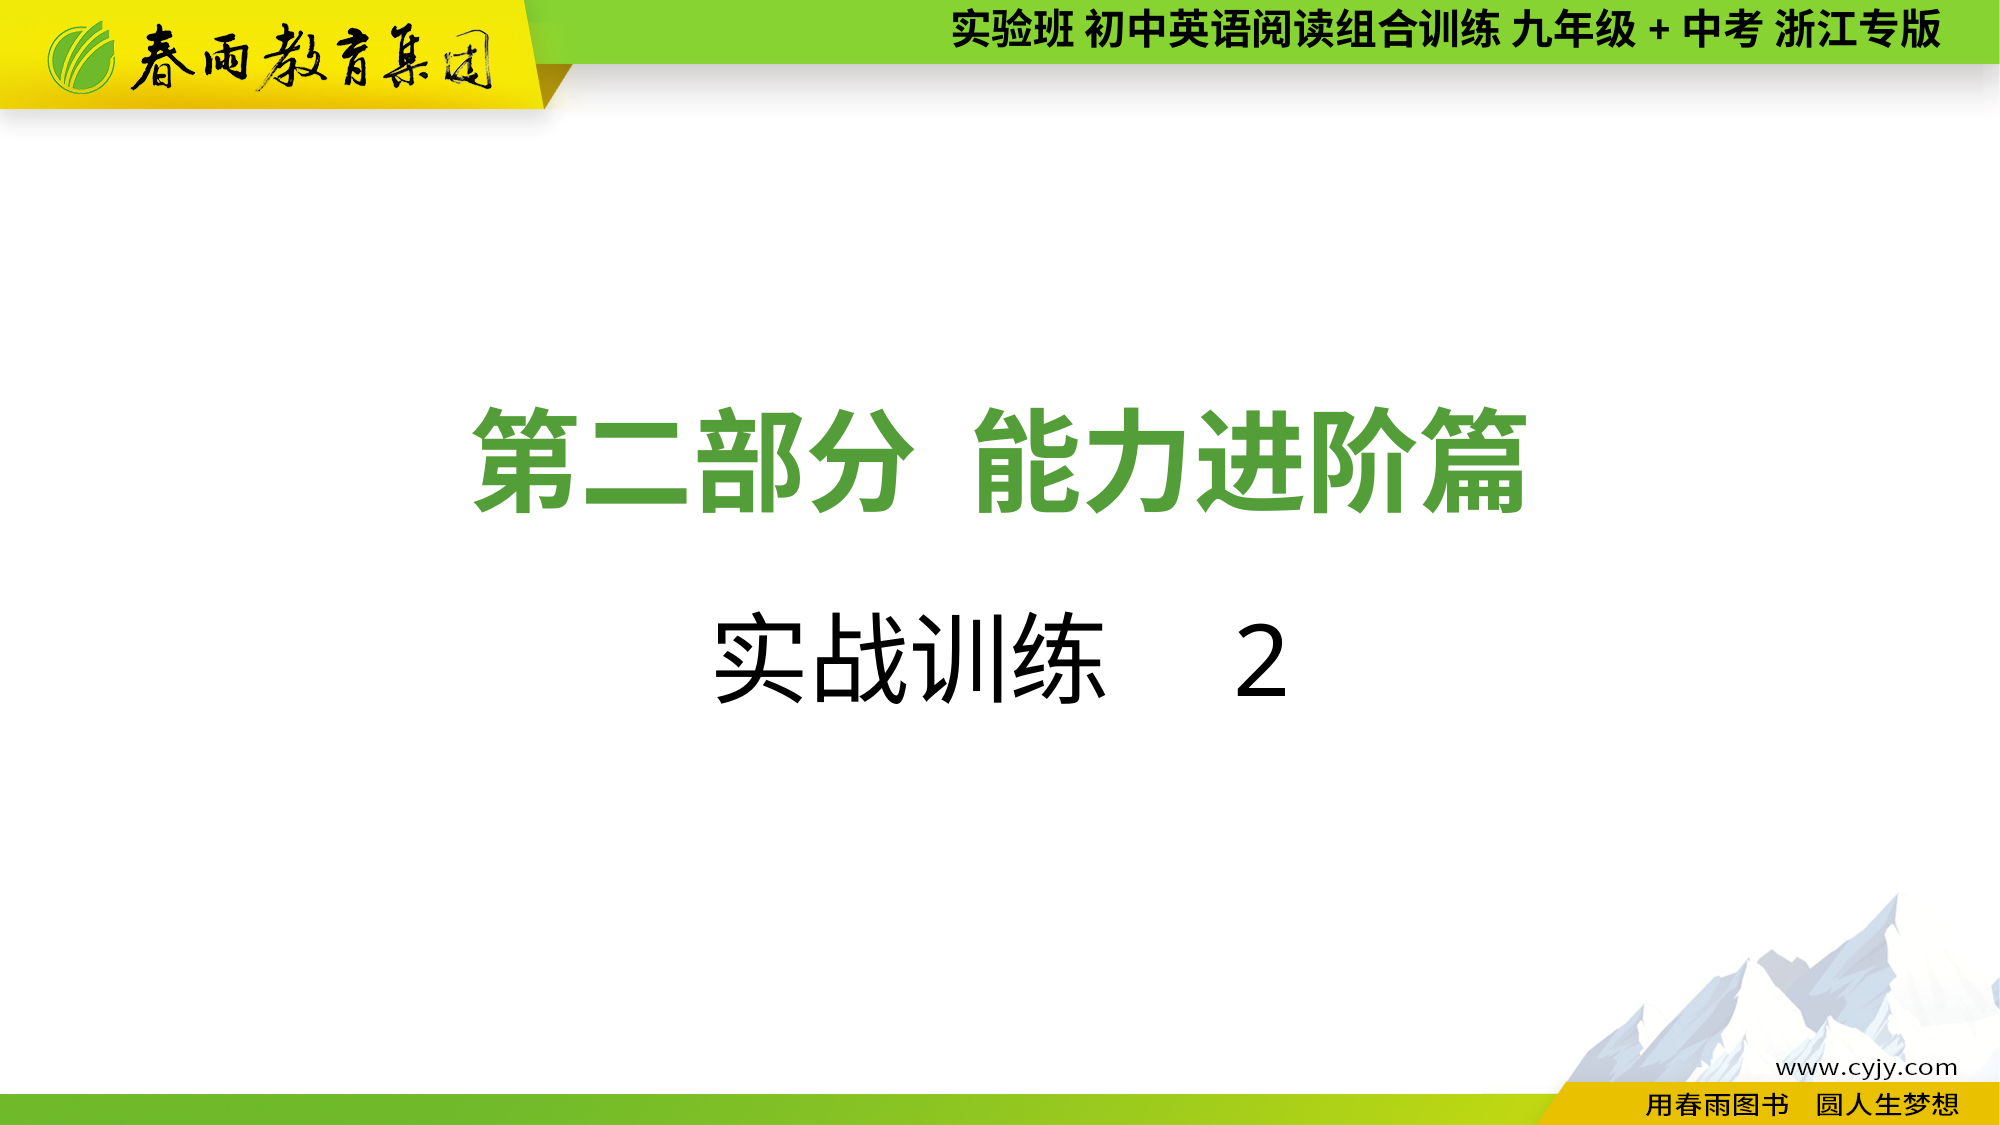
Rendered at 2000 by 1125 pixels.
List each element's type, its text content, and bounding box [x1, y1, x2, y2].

picture [0, 0, 2000, 1125]
text_box 第二部分 能力进阶篇 [54, 316, 1946, 528]
text_box 实战训练 2 [54, 528, 1946, 724]
